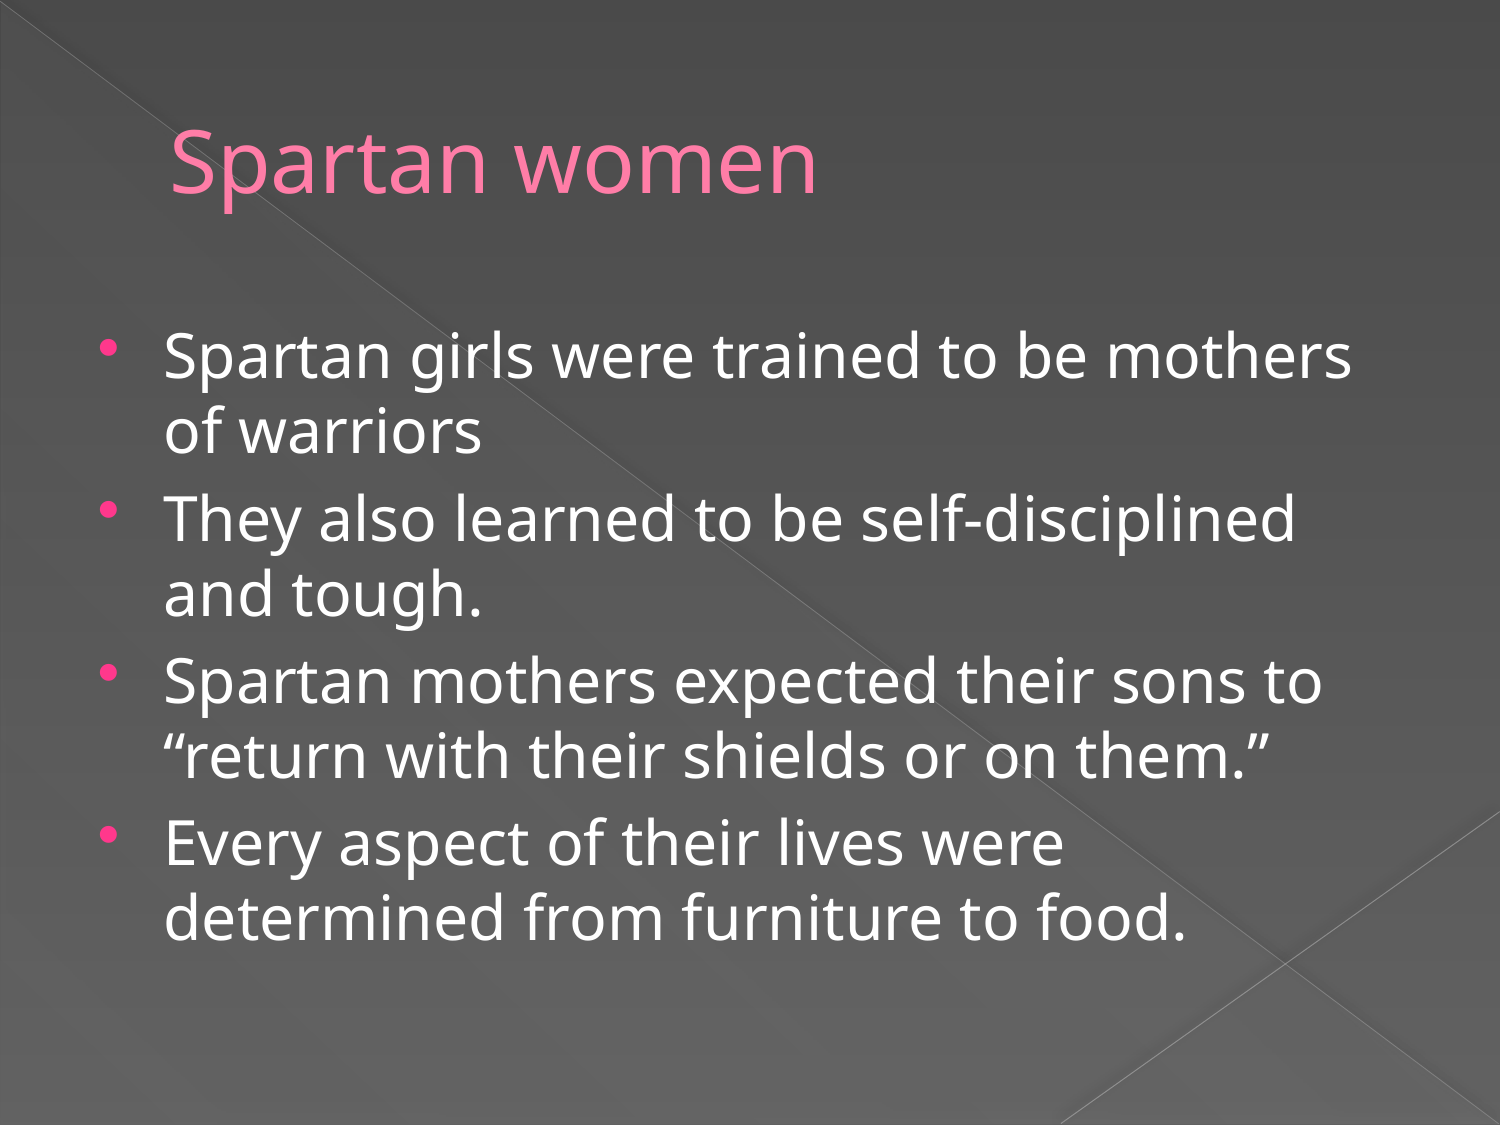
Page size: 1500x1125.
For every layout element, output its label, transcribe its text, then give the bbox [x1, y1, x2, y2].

title Spartan women [75, 43, 1425, 274]
list Spartan girls were trained to be mothers of warriors They also learned to be self-disciplined and tough. Spartan mothers expected their sons to “return with their shields or on them.” Every aspect of their lives were determined from furniture to food. [75, 308, 1425, 1059]
